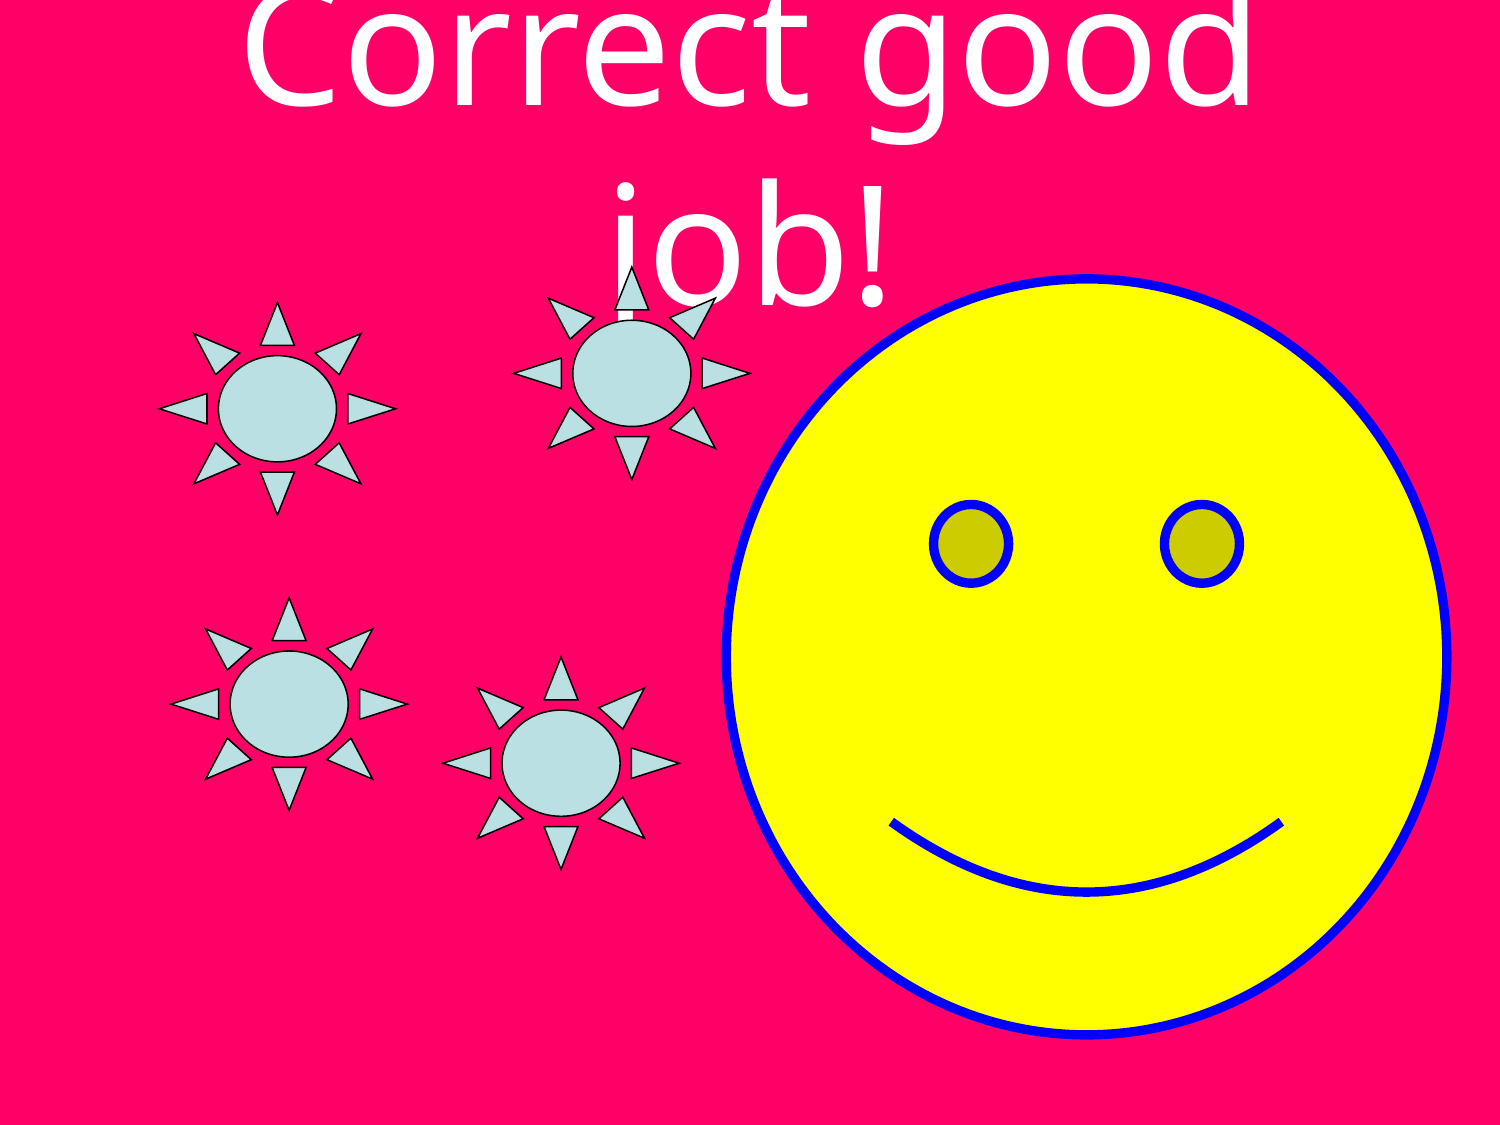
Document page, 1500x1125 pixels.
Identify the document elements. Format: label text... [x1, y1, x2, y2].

text_box [193, 333, 240, 375]
text_box [669, 298, 716, 340]
text_box [359, 688, 408, 720]
text_box [272, 767, 307, 811]
text_box [669, 407, 716, 449]
text_box [260, 302, 295, 346]
text_box [614, 267, 649, 310]
text_box [193, 442, 240, 484]
text_box [631, 747, 680, 779]
text_box [572, 320, 691, 427]
text_box [315, 333, 361, 375]
text_box [260, 472, 295, 516]
text_box [544, 826, 578, 870]
text_box [477, 688, 524, 730]
text_box [171, 688, 219, 720]
title Correct good job! [74, 44, 1426, 233]
text_box [315, 442, 361, 484]
text_box [205, 738, 252, 780]
text_box [205, 628, 252, 671]
text_box [513, 358, 562, 389]
text_box [702, 358, 750, 389]
text_box [614, 436, 649, 480]
text_box [477, 797, 524, 839]
text_box [159, 393, 207, 425]
text_box [442, 747, 491, 779]
text_box [218, 355, 337, 462]
text_box [326, 738, 373, 780]
text_box [272, 597, 307, 641]
text_box [726, 278, 1447, 1035]
text_box [598, 797, 645, 839]
text_box [326, 628, 373, 671]
text_box [230, 650, 349, 758]
text_box [598, 688, 645, 730]
text_box [501, 710, 621, 817]
text_box [548, 298, 594, 340]
text_box [347, 393, 396, 425]
text_box [544, 656, 578, 700]
text_box [548, 407, 594, 449]
